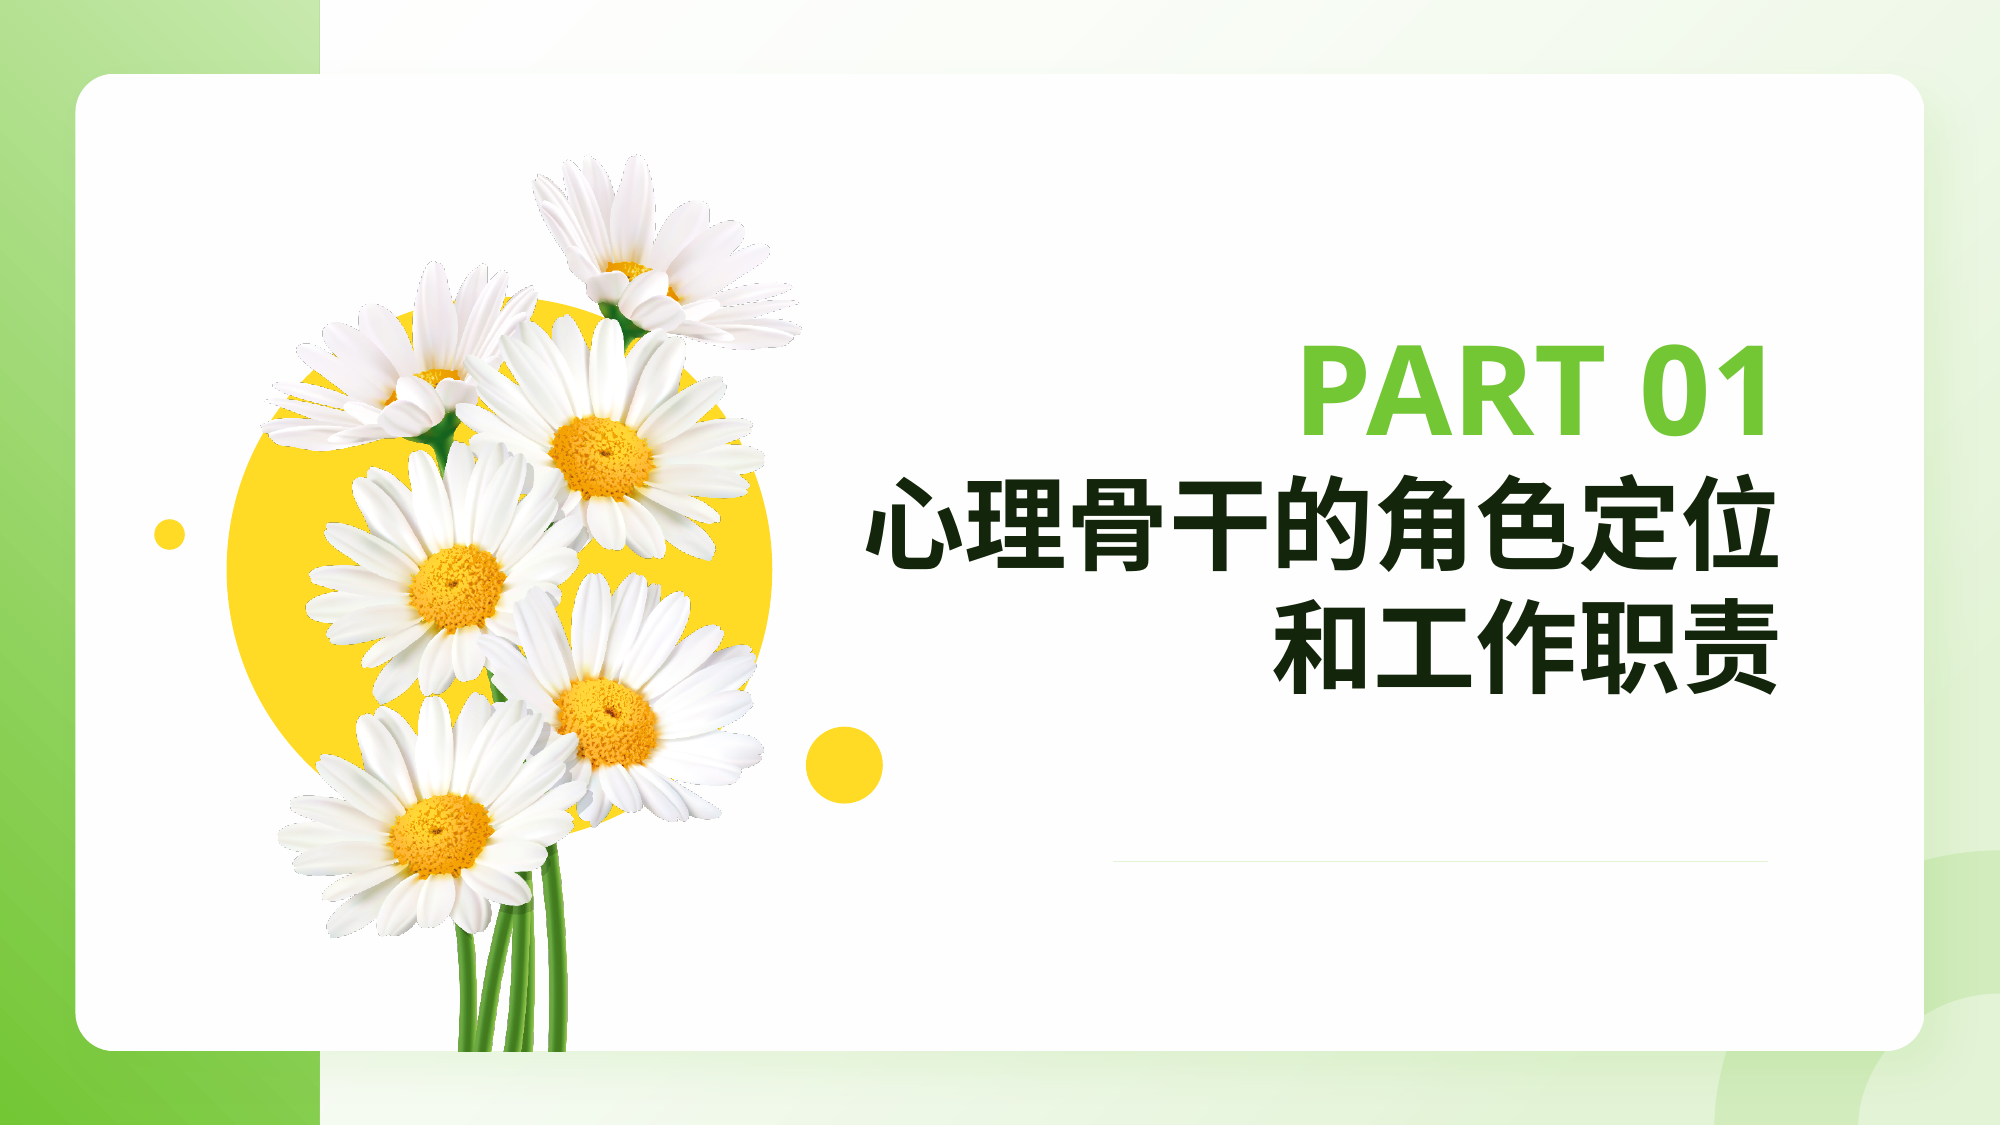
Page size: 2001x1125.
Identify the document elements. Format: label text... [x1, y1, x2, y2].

title 心理骨干的角色定位 和工作职责 [777, 460, 1783, 799]
picture [260, 154, 802, 1052]
list PART 01 [1032, 190, 1783, 461]
